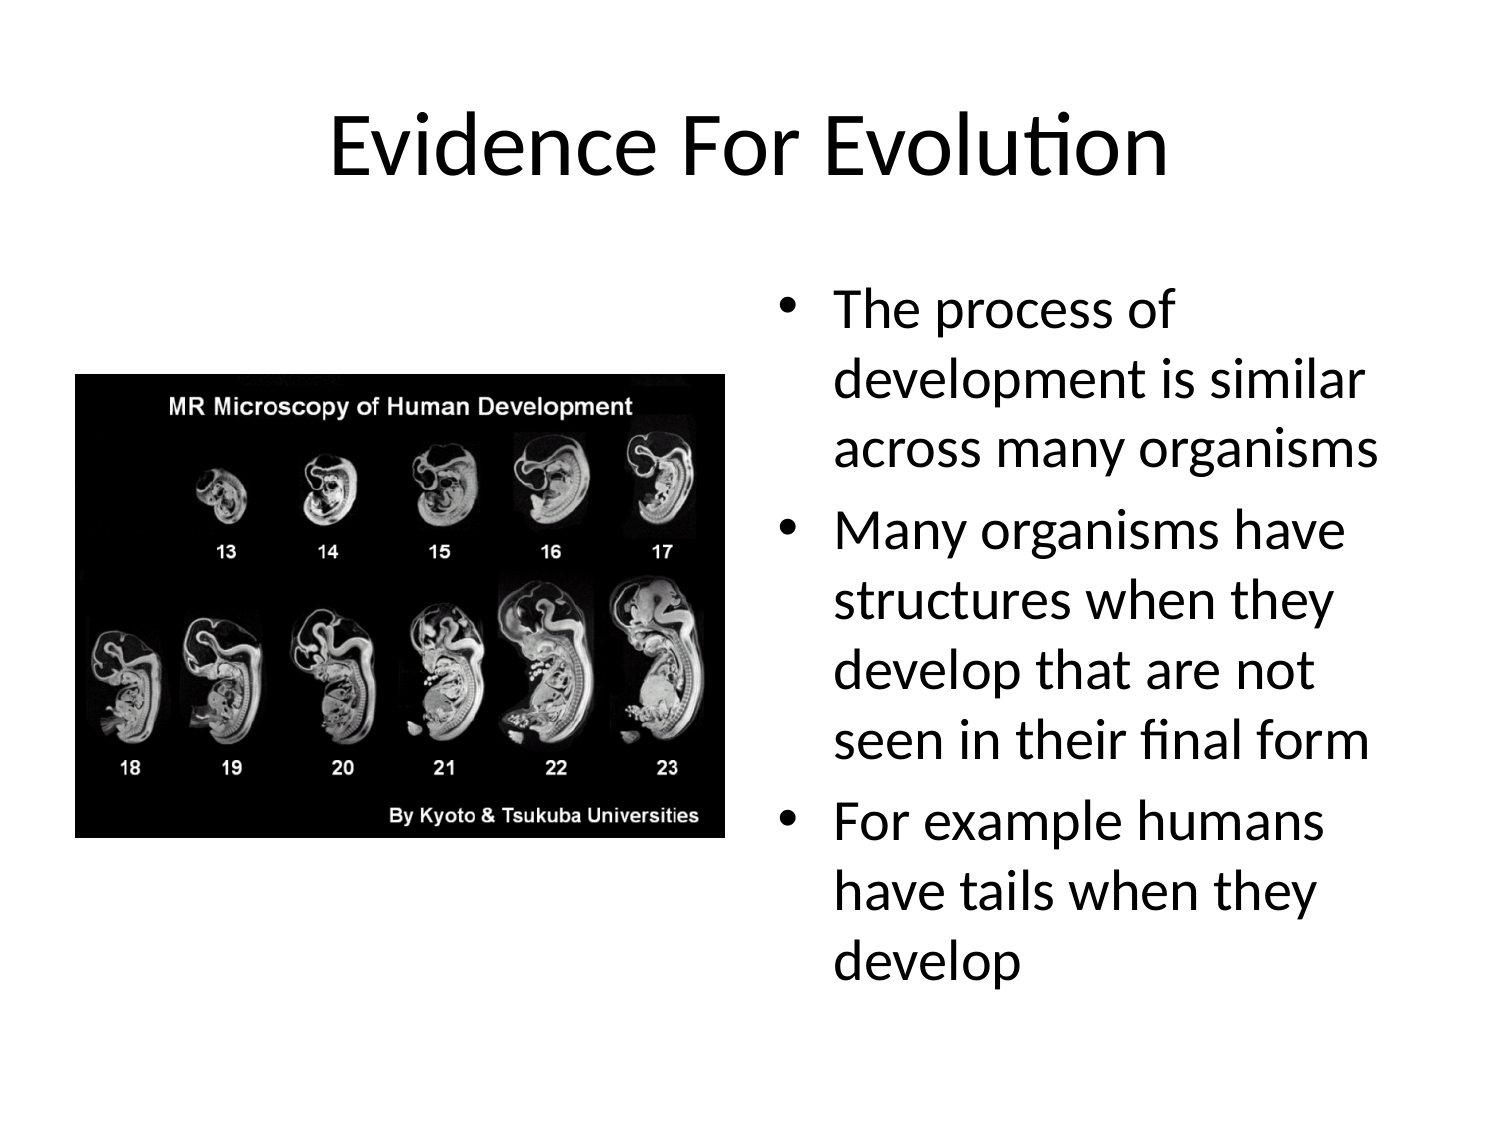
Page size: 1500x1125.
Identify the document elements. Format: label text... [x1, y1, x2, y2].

list The process of development is similar across many organisms Many organisms have structures when they develop that are not seen in their final form For example humans have tails when they develop [762, 262, 1425, 1088]
picture [74, 374, 726, 838]
title Evidence For Evolution [75, 45, 1425, 233]
